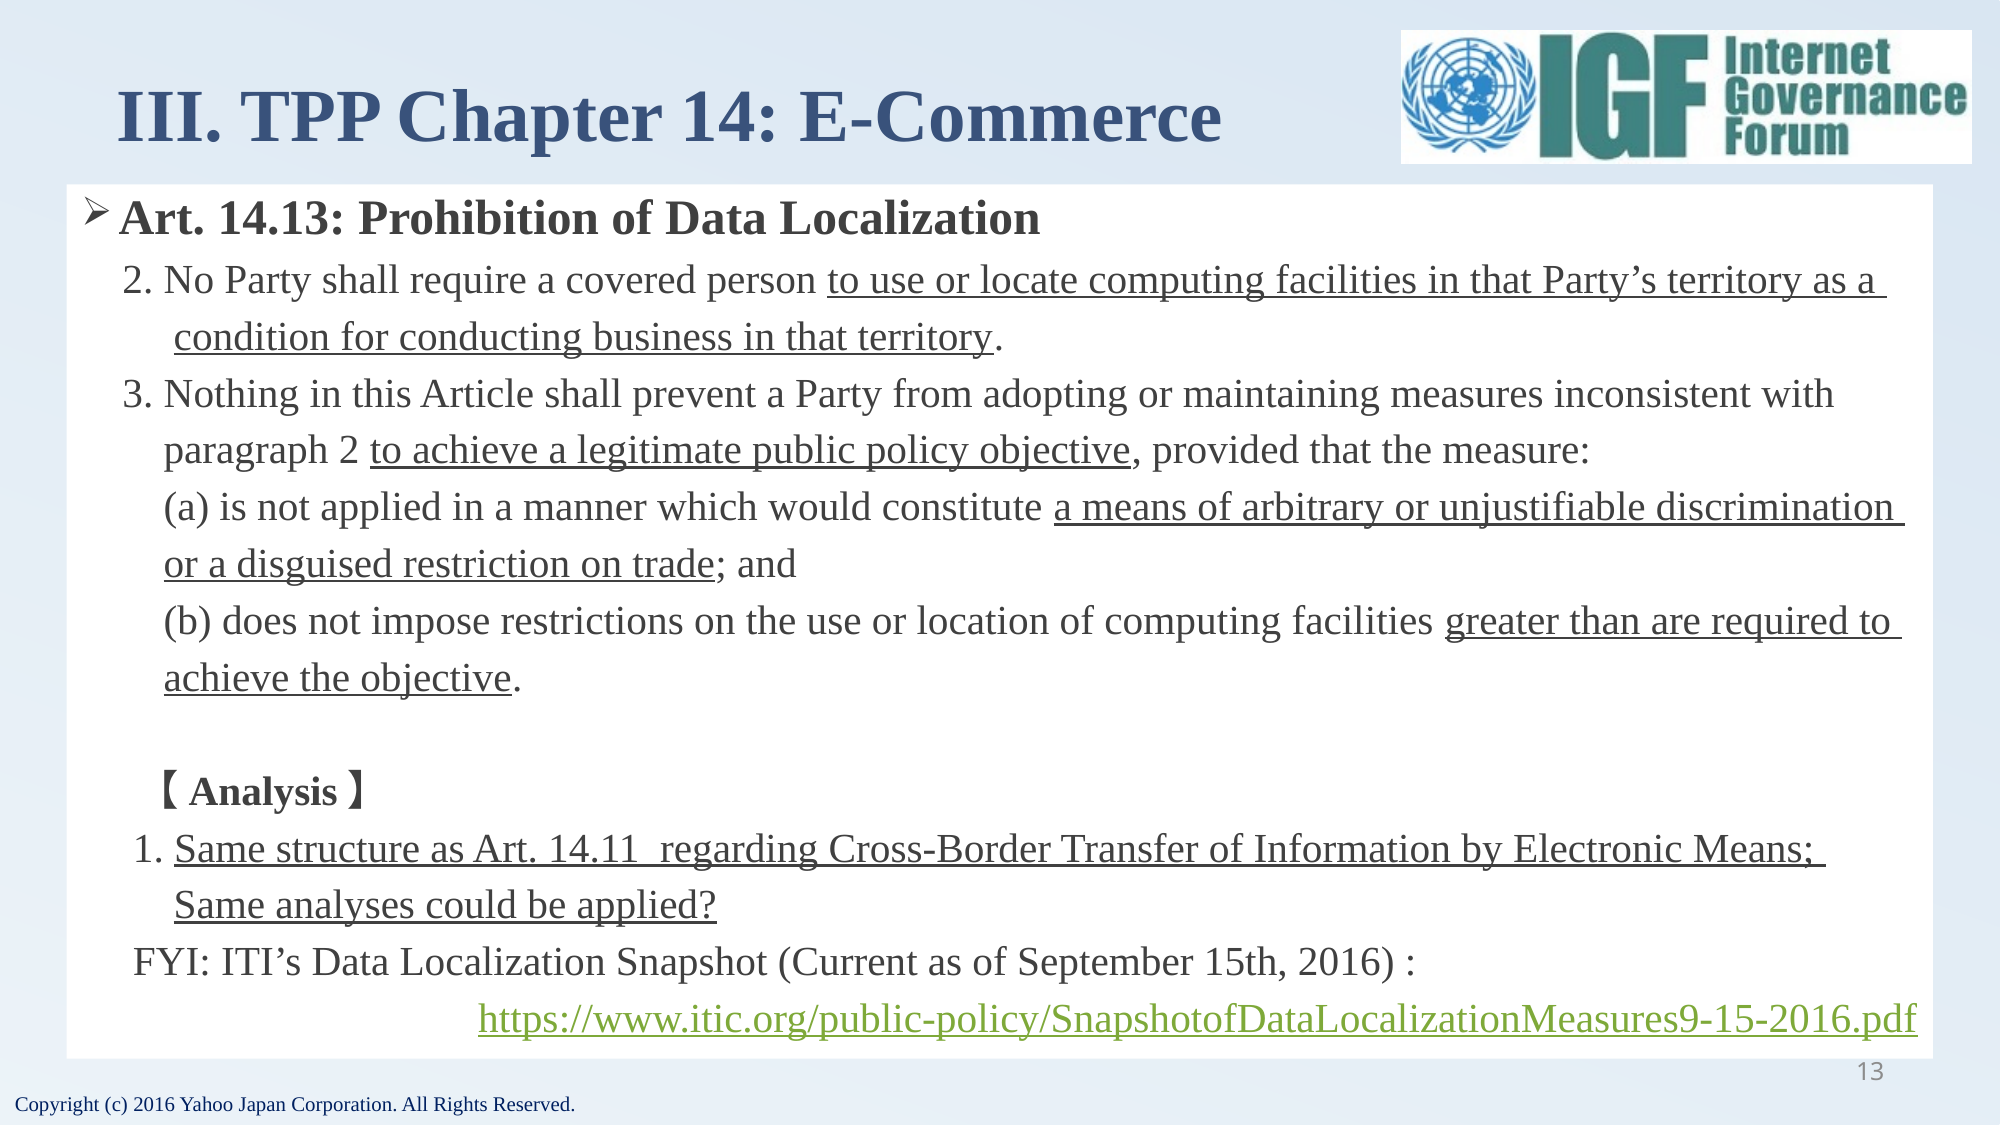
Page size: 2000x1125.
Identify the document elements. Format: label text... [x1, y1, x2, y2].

text_box III. TPP Chapter 14: E-Commerce [101, 30, 1401, 164]
text_box Copyright (c) 2016 Yahoo Japan Corporation. All Rights Reserved. [0, 1083, 598, 1125]
picture [1401, 30, 1972, 164]
list Art. 14.13: Prohibition of Data Localization 2. No Party shall require a covered person to use or locate computing facilities in that Party’s territory as a condition for conducting business in that territory. 3. Nothing in this Article shall prevent a Party from adopting or maintaining measures inconsistent with paragraph 2 to achieve a legitimate public policy objective, provided that the measure: (a) is not applied in a manner which would constitute a means of arbitrary or unjustifiable discrimination or a disguised restriction on trade; and (b) does not impose restrictions on the use or location of computing facilities greater than are required to achieve the objective. 【Analysis】 1. Same structure as Art. 14.11 regarding Cross-Border Transfer of Information by Electronic Means; Same analyses could be applied? FYI: ITI’s Data Localization Snapshot (Current as of September 15th, 2016) : https://www.itic.org/public-policy/SnapshotofDataLocalizationMeasures9-15-2016.pdf [66, 184, 1933, 1059]
slide_number 13 [1432, 1042, 1900, 1103]
